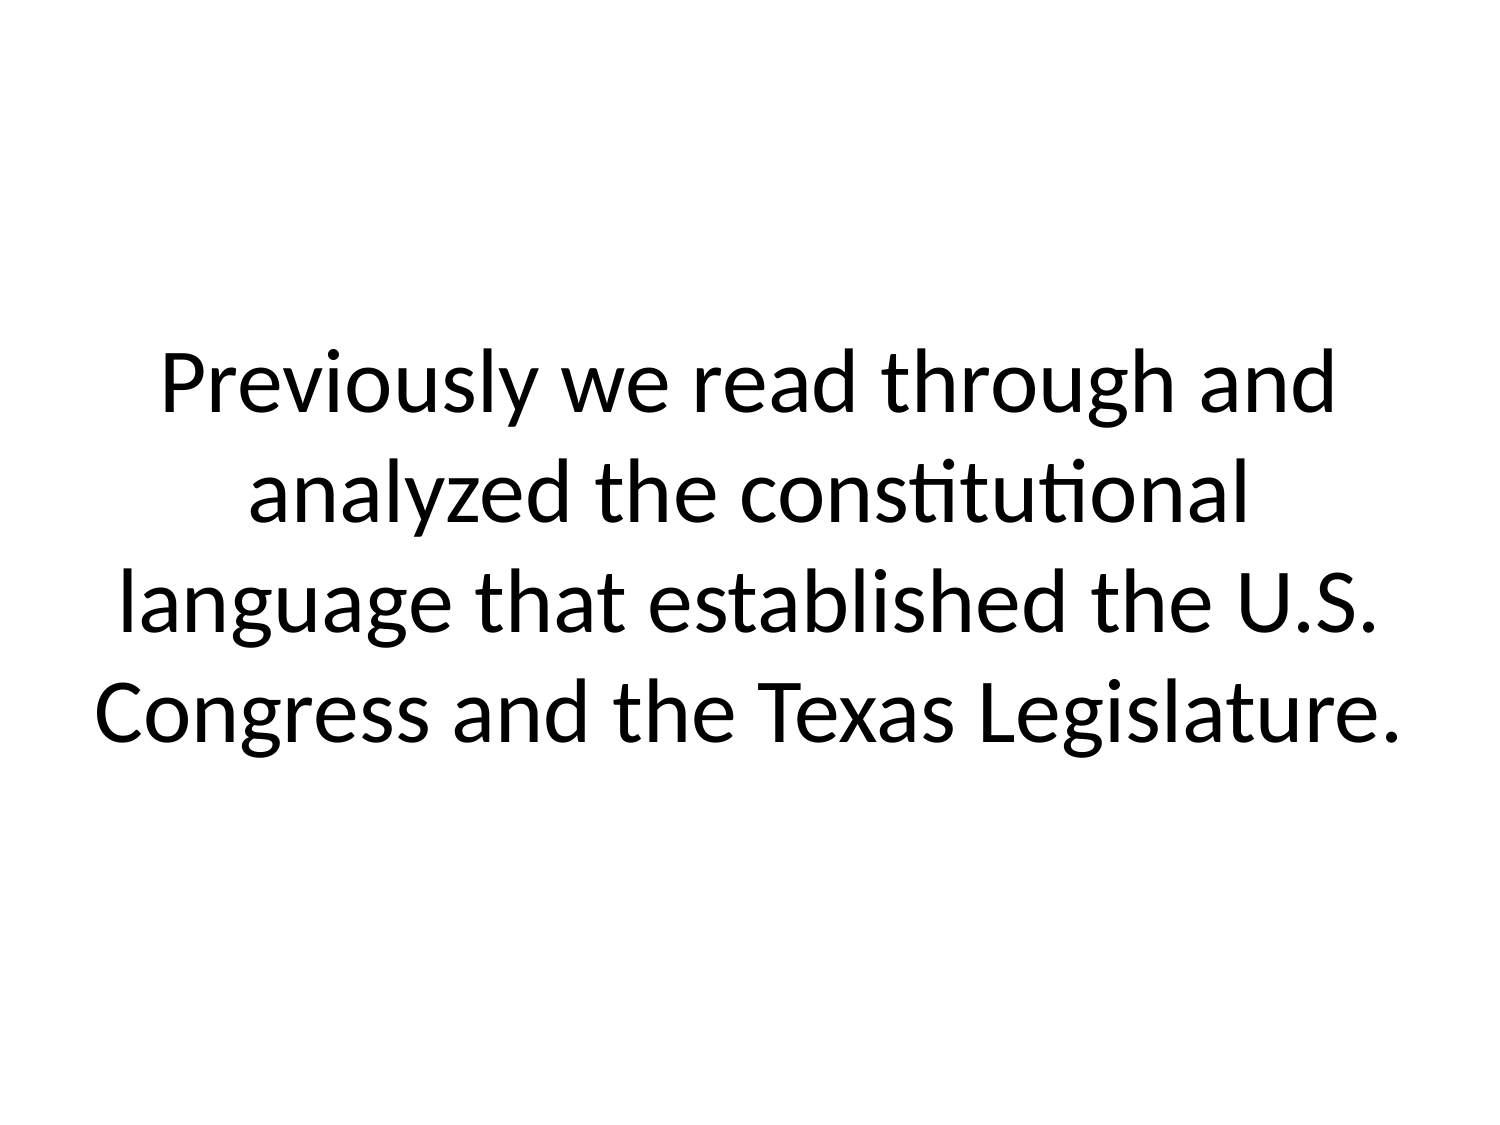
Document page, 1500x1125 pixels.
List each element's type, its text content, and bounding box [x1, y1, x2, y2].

title Previously we read through and analyzed the constitutional language that established the U.S. Congress and the Texas Legislature. [74, 44, 1426, 1038]
